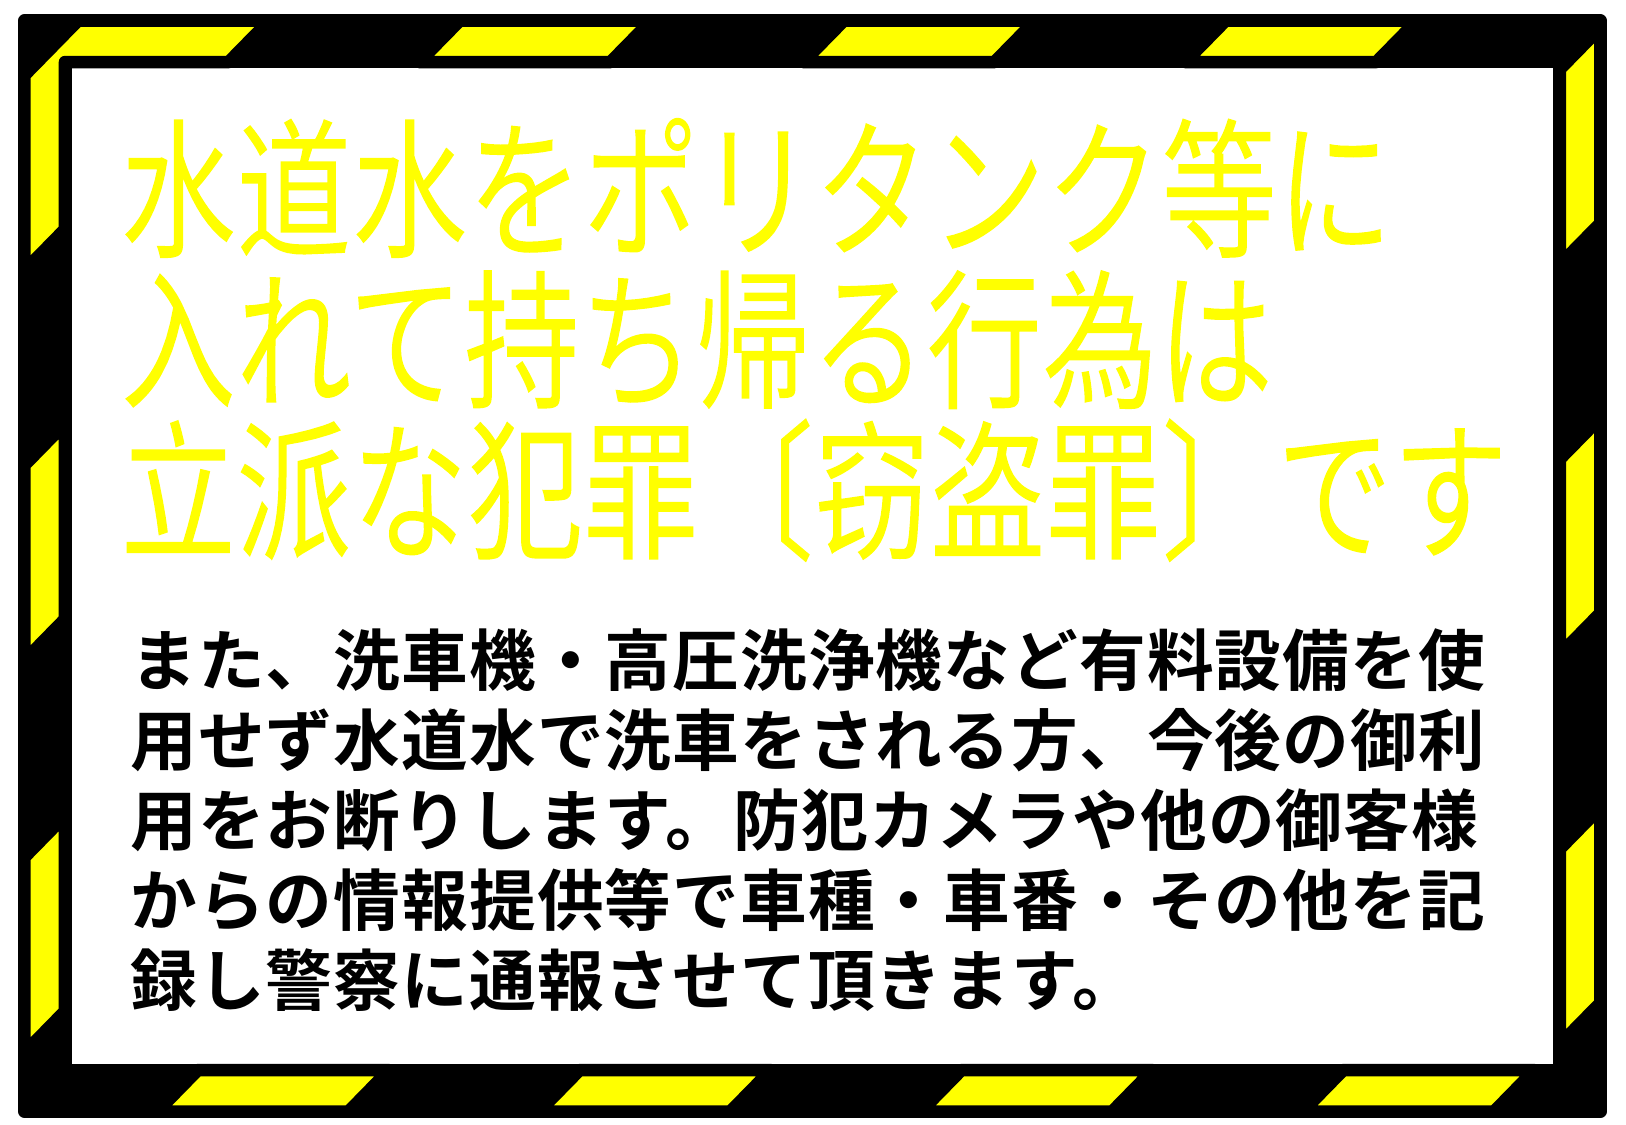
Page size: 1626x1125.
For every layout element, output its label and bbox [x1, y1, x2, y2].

text_box [24, 20, 1601, 1112]
